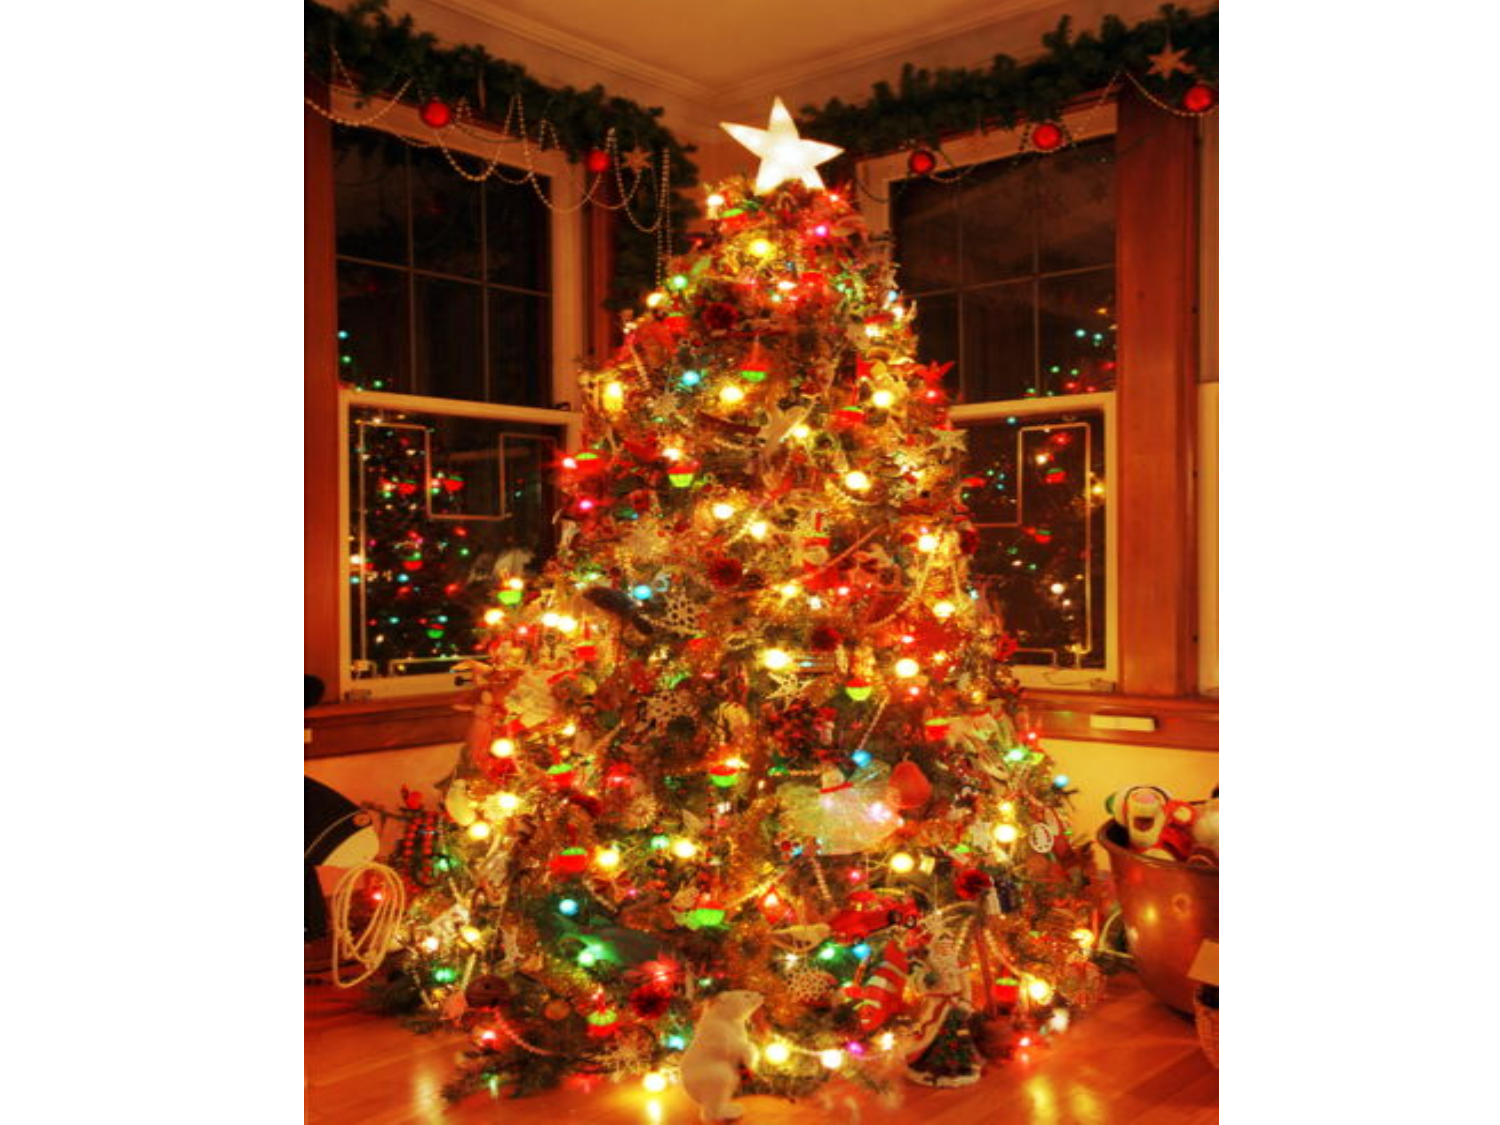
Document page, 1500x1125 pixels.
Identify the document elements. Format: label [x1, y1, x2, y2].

picture [304, 0, 1219, 1125]
